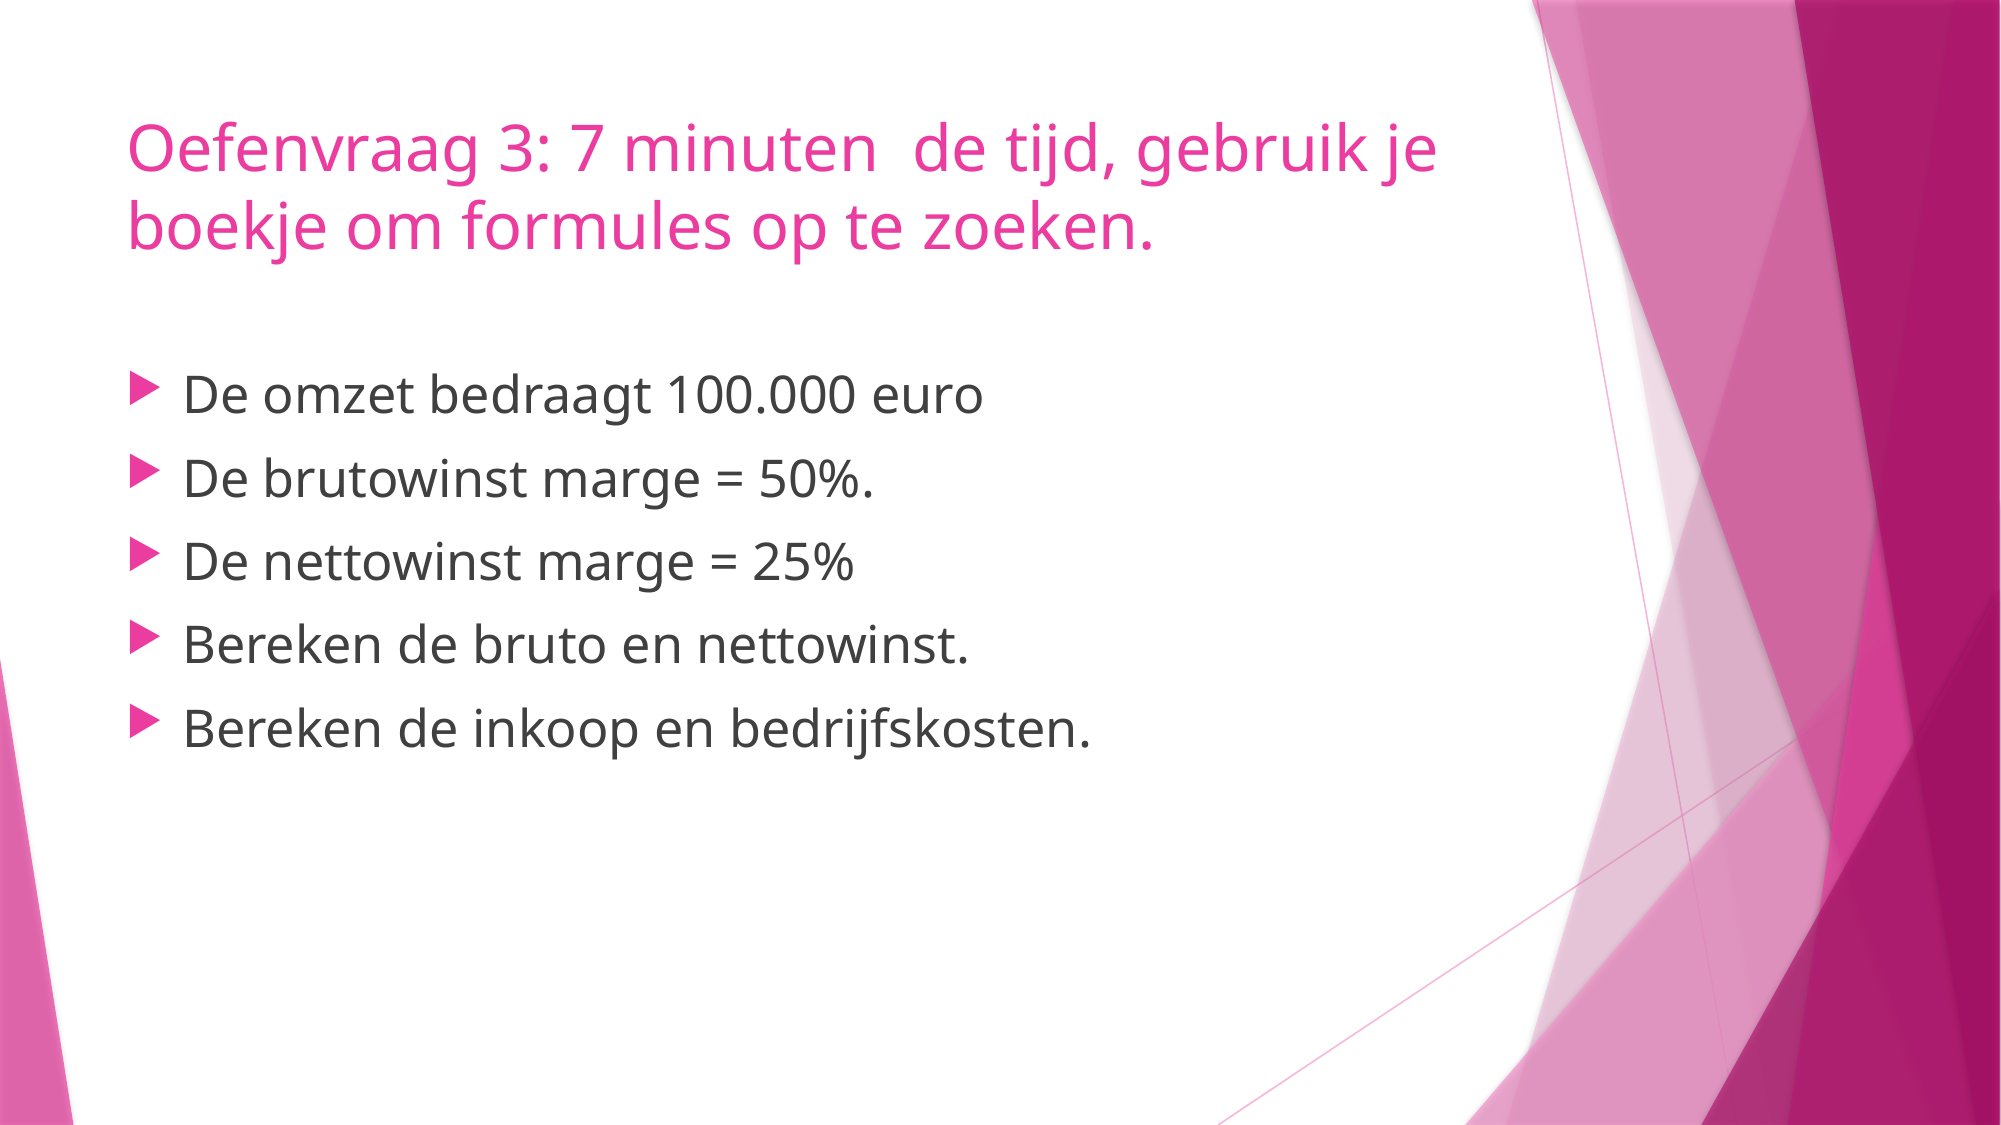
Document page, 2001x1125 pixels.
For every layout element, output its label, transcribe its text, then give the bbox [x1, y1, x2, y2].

title Oefenvraag 3: 7 minuten de tijd, gebruik je boekje om formules op te zoeken. [111, 99, 1522, 317]
list De omzet bedraagt 100.000 euro De brutowinst marge = 50%. De nettowinst marge = 25% Bereken de bruto en nettowinst. Bereken de inkoop en bedrijfskosten. [111, 354, 1522, 992]
